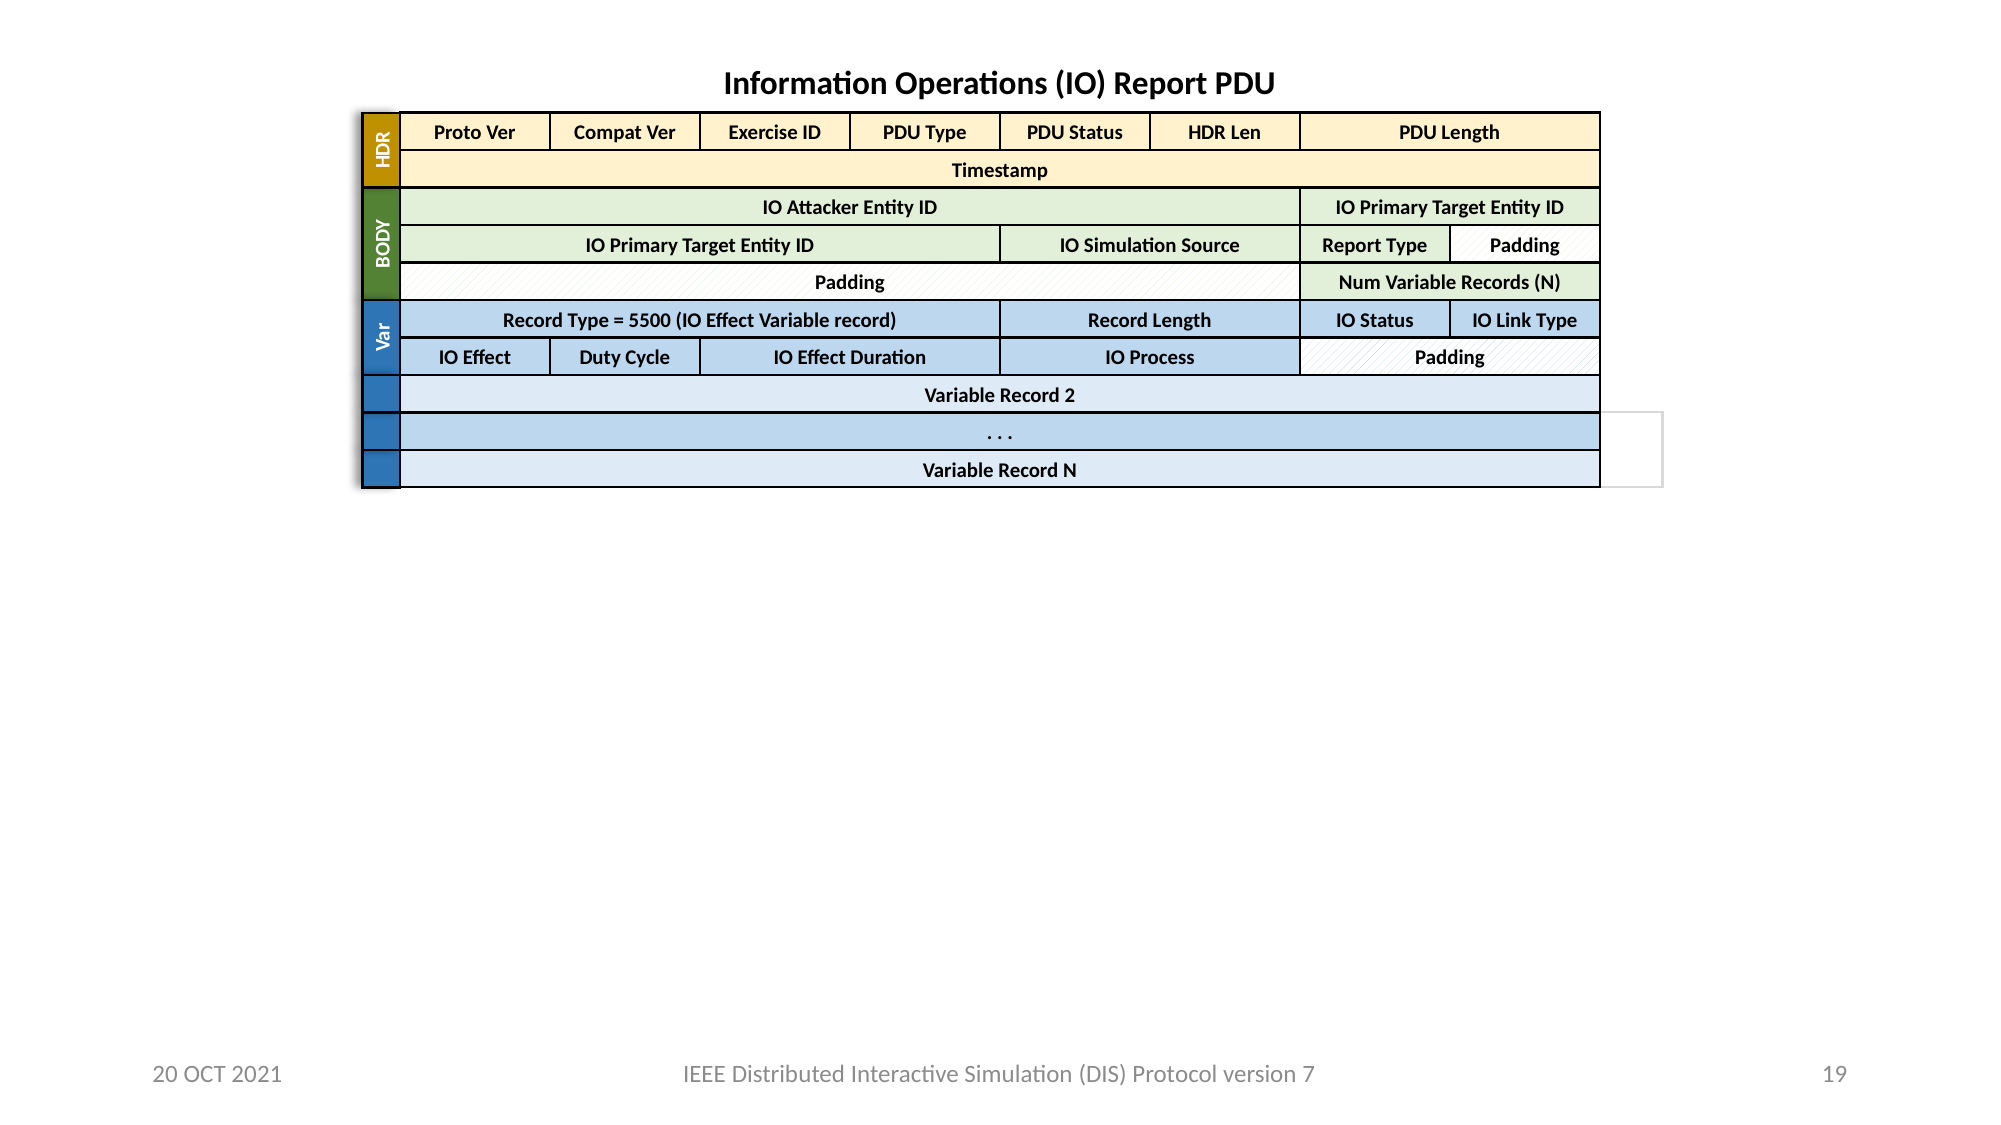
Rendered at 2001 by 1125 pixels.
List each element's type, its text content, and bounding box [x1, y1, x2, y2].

text_box Duty Cycle [549, 336, 699, 376]
text_box HDR Len [1149, 111, 1299, 149]
text_box Padding [1301, 338, 1601, 374]
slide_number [137, 1042, 588, 1103]
text_box BODY [361, 189, 401, 299]
text_box PDU Status [999, 111, 1149, 149]
text_box IO Simulation Source [999, 224, 1299, 263]
text_box [1601, 411, 1664, 488]
text_box Information Operations (IO) Report PDU [699, 61, 1301, 101]
text_box IO Effect Duration [699, 336, 1001, 376]
text_box [361, 374, 401, 414]
text_box Timestamp [401, 149, 1601, 186]
text_box PDU Length [1299, 111, 1601, 149]
text_box [361, 414, 401, 451]
text_box Report Type [1299, 224, 1451, 263]
text_box IO Primary Target Entity ID [399, 224, 999, 263]
text_box . . . [401, 411, 1601, 451]
text_box [361, 451, 401, 489]
text_box IO Attacker Entity ID [399, 186, 1299, 224]
text_box HDR [361, 112, 401, 189]
text_box Proto Ver [399, 111, 549, 149]
text_box Exercise ID [699, 111, 849, 149]
text_box Variable Record N [401, 451, 1601, 488]
text_box Padding [401, 263, 1301, 299]
text_box Record Type = 5500 (IO Effect Variable record) [401, 299, 999, 336]
text_box PDU Type [849, 111, 999, 149]
text_box Num Variable Records (N) [1301, 261, 1601, 299]
text_box Variable Record 2 [401, 374, 1601, 411]
text_box IO Status [1299, 299, 1449, 338]
text_box Record Length [999, 299, 1299, 336]
text_box IO Primary Target Entity ID [1299, 186, 1601, 226]
slide_number 19 [1412, 1042, 1863, 1103]
text_box Padding [1451, 226, 1601, 261]
text_box Compat Ver [549, 111, 699, 149]
text_box IO Effect [399, 336, 549, 376]
footer IEEE Distributed Interactive Simulation (DIS) Protocol version 7 [662, 1042, 1338, 1103]
text_box IO Process [1001, 336, 1301, 376]
text_box IO Link Type [1449, 299, 1601, 338]
text_box Var [361, 299, 401, 373]
